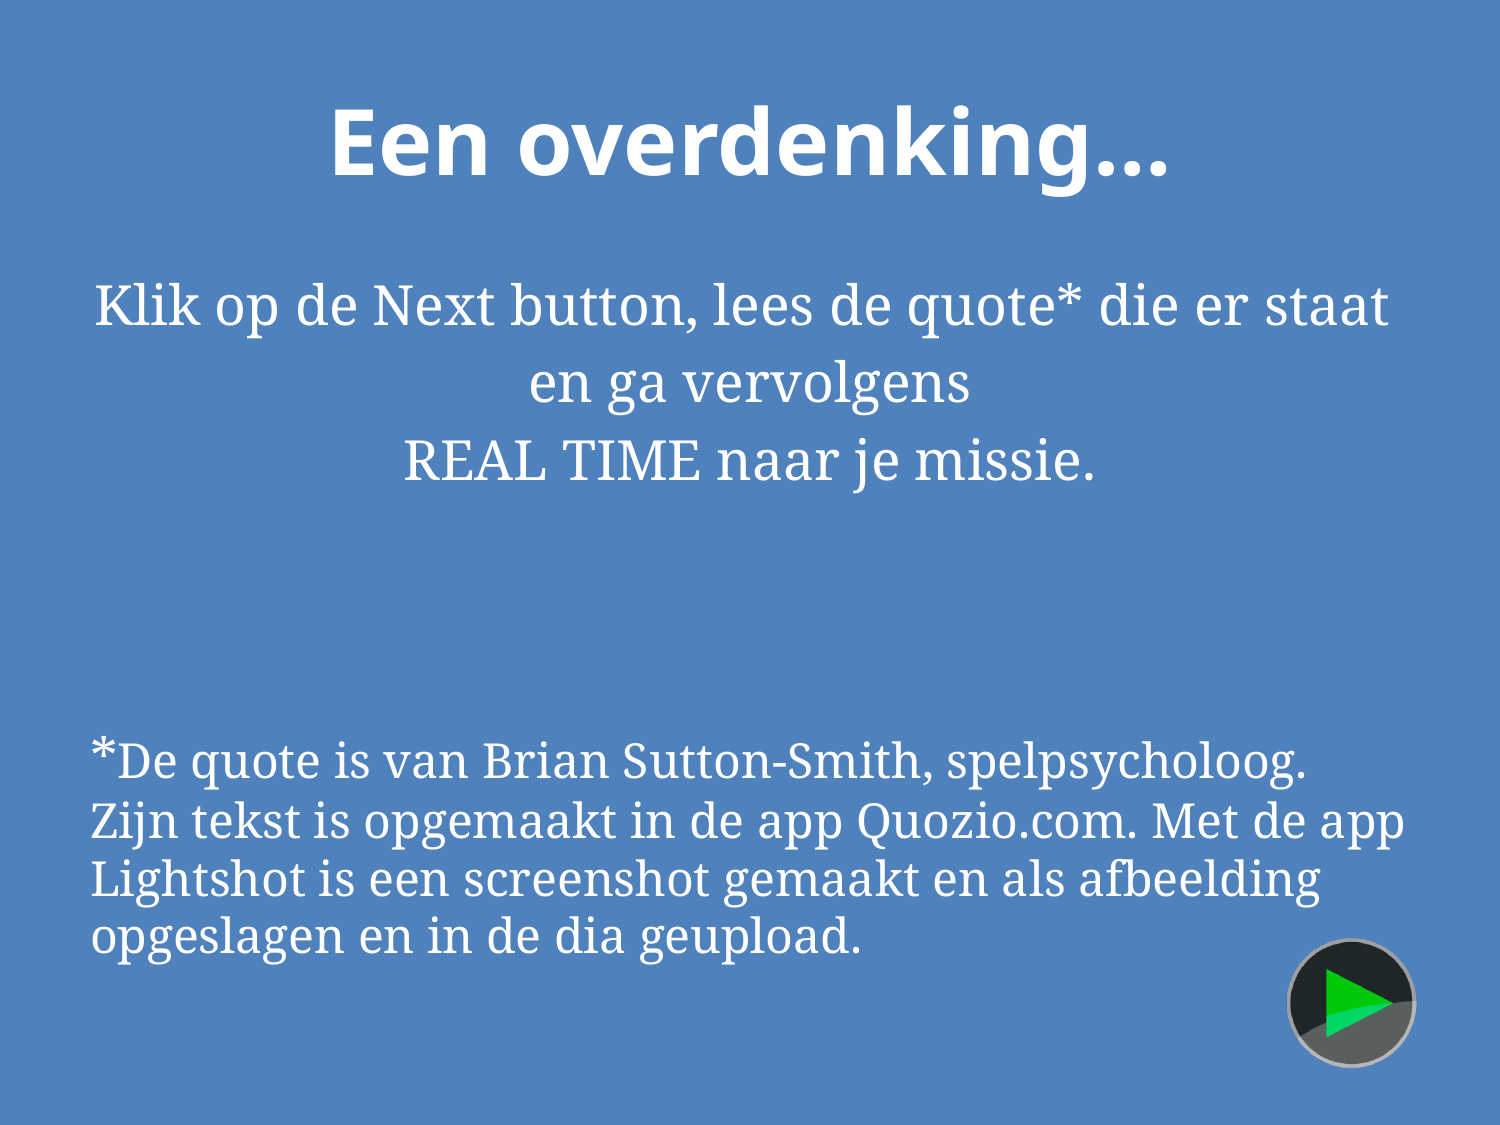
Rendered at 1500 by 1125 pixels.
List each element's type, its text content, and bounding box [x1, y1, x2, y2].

list Klik op de Next button, lees de quote* die er staat en ga vervolgens REAL TIME naar je missie. *De quote is van Brian Sutton-Smith, spelpsycholoog. Zijn tekst is opgemaakt in de app Quozio.com. Met de app Lightshot is een screenshot gemaakt en als afbeelding opgeslagen en in de dia geupload. [75, 262, 1425, 1005]
picture [1269, 920, 1434, 1085]
title Een overdenking… [75, 45, 1425, 233]
